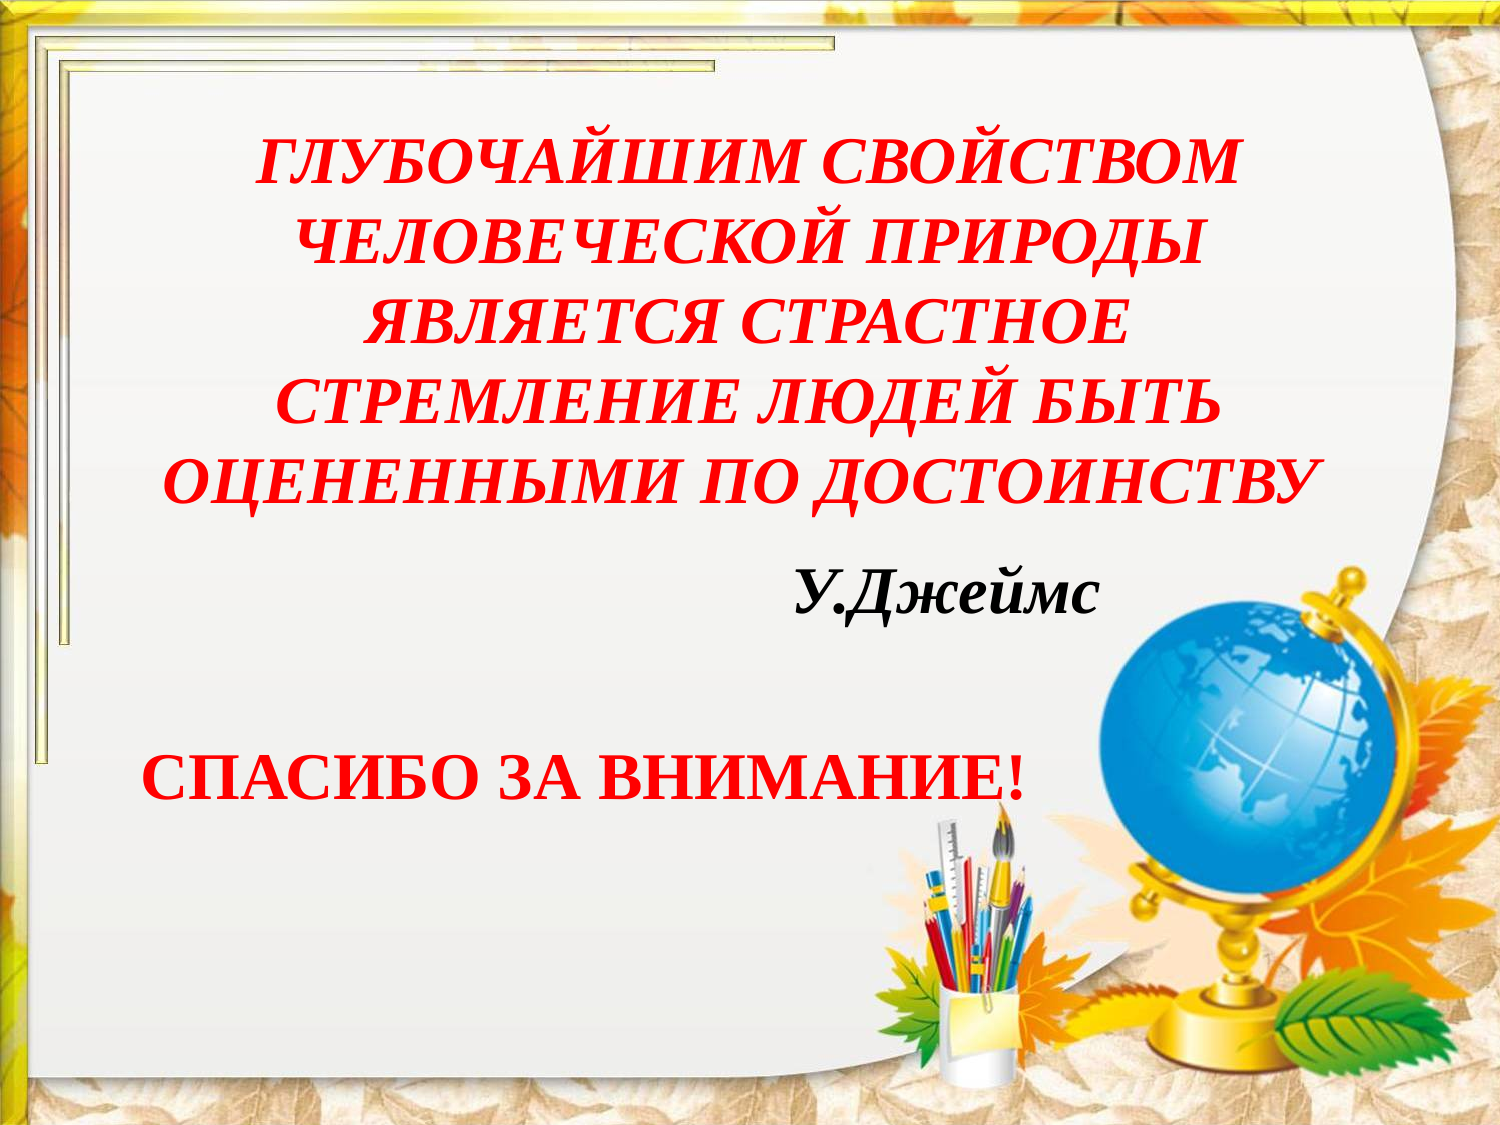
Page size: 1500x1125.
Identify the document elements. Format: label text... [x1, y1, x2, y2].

title ГЛУБОЧАЙШИМ СВОЙСТВОМ ЧЕЛОВЕЧЕСКОЙ ПРИРОДЫ ЯВЛЯЕТСЯ СТРАСТНОЕ СТРЕМЛЕНИЕ ЛЮДЕЙ БЫТЬ ОЦЕНЕННЫМИ ПО ДОСТОИНСТВУ [112, 196, 1388, 438]
picture [0, 0, 1500, 1125]
subtitle У.Джеймс СПАСИБО ЗА ВНИМАНИЕ! [53, 538, 1117, 882]
